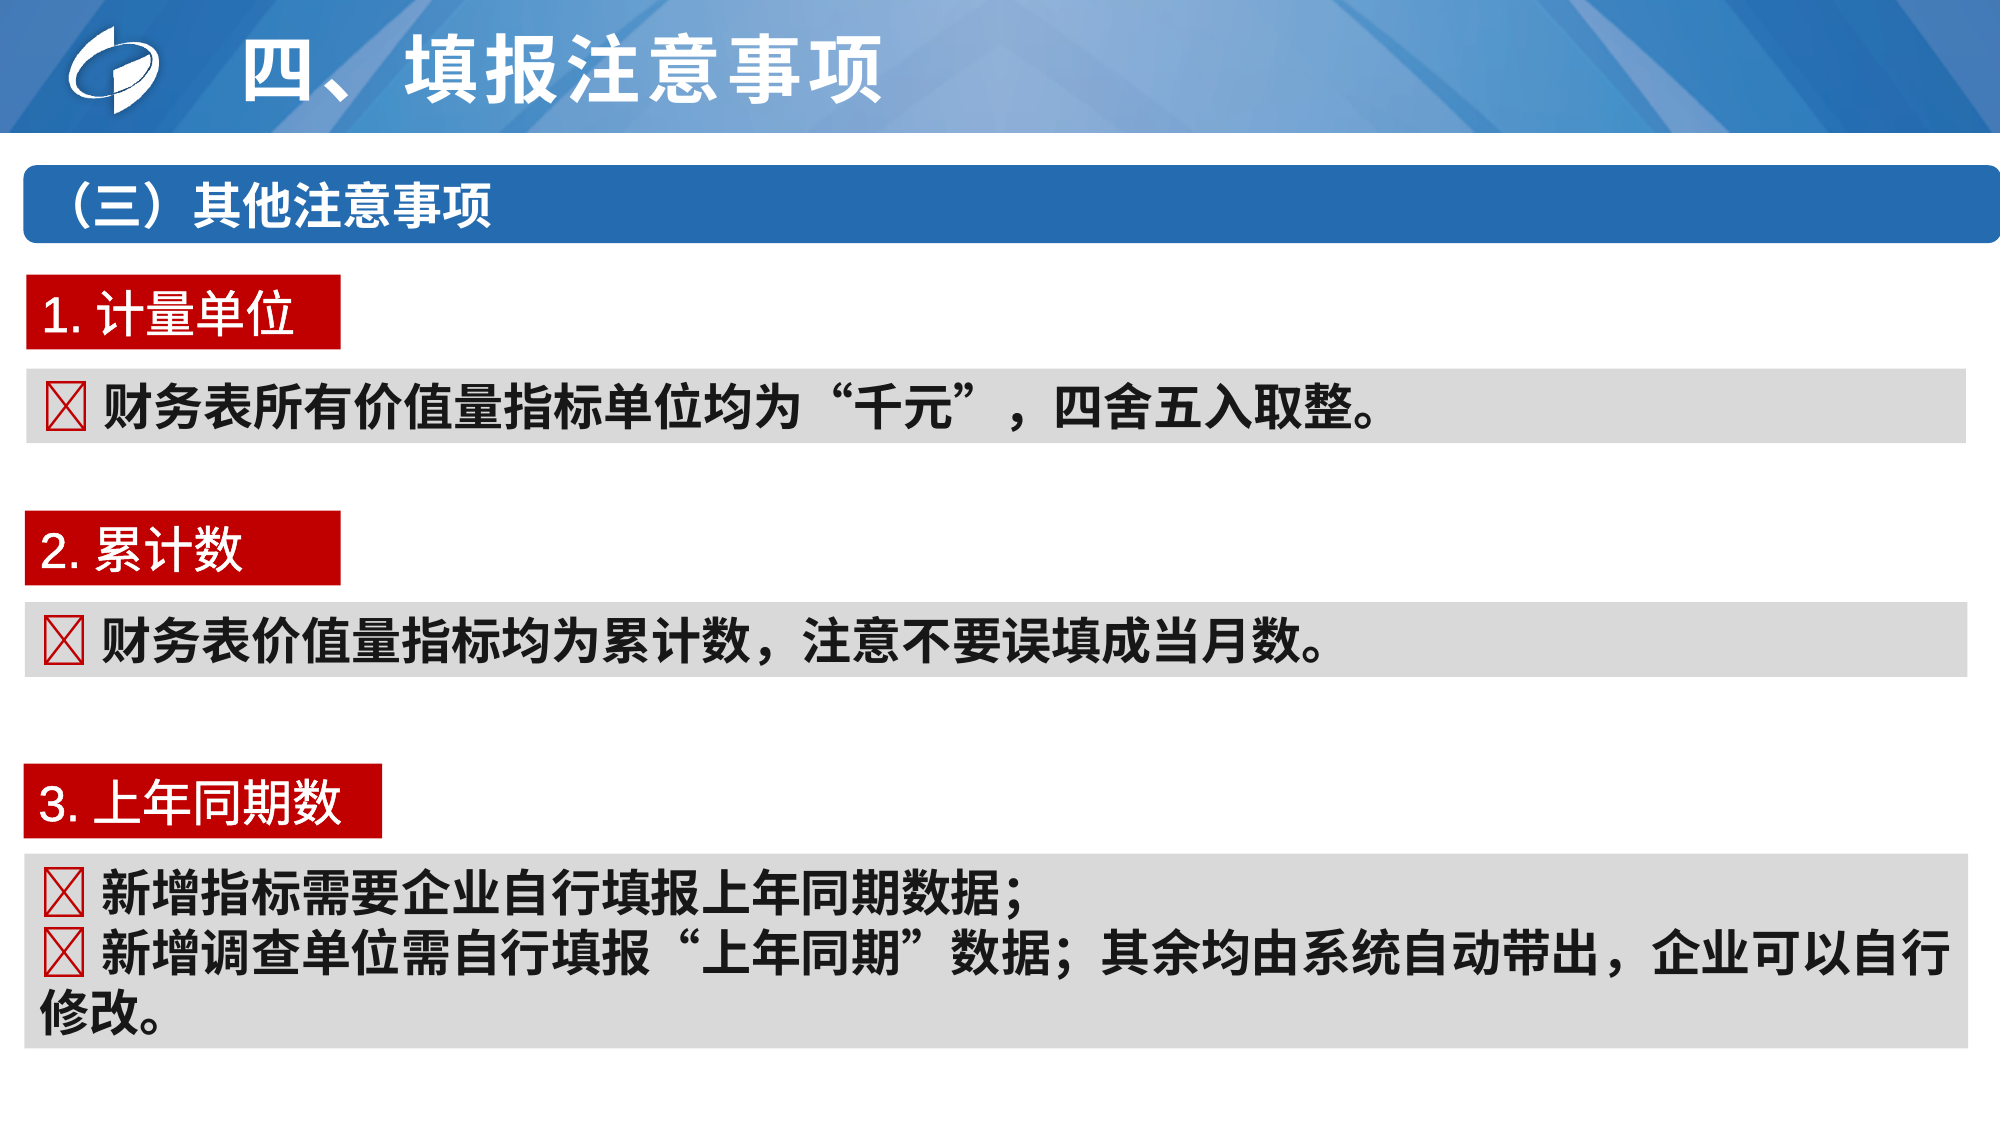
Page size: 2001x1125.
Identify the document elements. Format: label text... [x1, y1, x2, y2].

text_box 财务表价值量指标均为累计数，注意不要误填成当月数。 [24, 602, 1968, 677]
title 四、填报注意事项 [225, 24, 1954, 122]
text_box 财务表所有价值量指标单位均为“千元”，四舍五入取整。 [26, 368, 1966, 444]
text_box 3.上年同期数 [23, 763, 383, 839]
text_box （三）其他注意事项 [22, 164, 2000, 245]
text_box 2.累计数 [24, 510, 341, 586]
text_box 新增指标需要企业自行填报上年同期数据； 新增调查单位需自行填报“上年同期”数据；其余均由系统自动带出，企业可以自行修改。 [24, 853, 1969, 1049]
text_box 1.计量单位 [26, 274, 341, 350]
picture [0, 0, 2000, 133]
